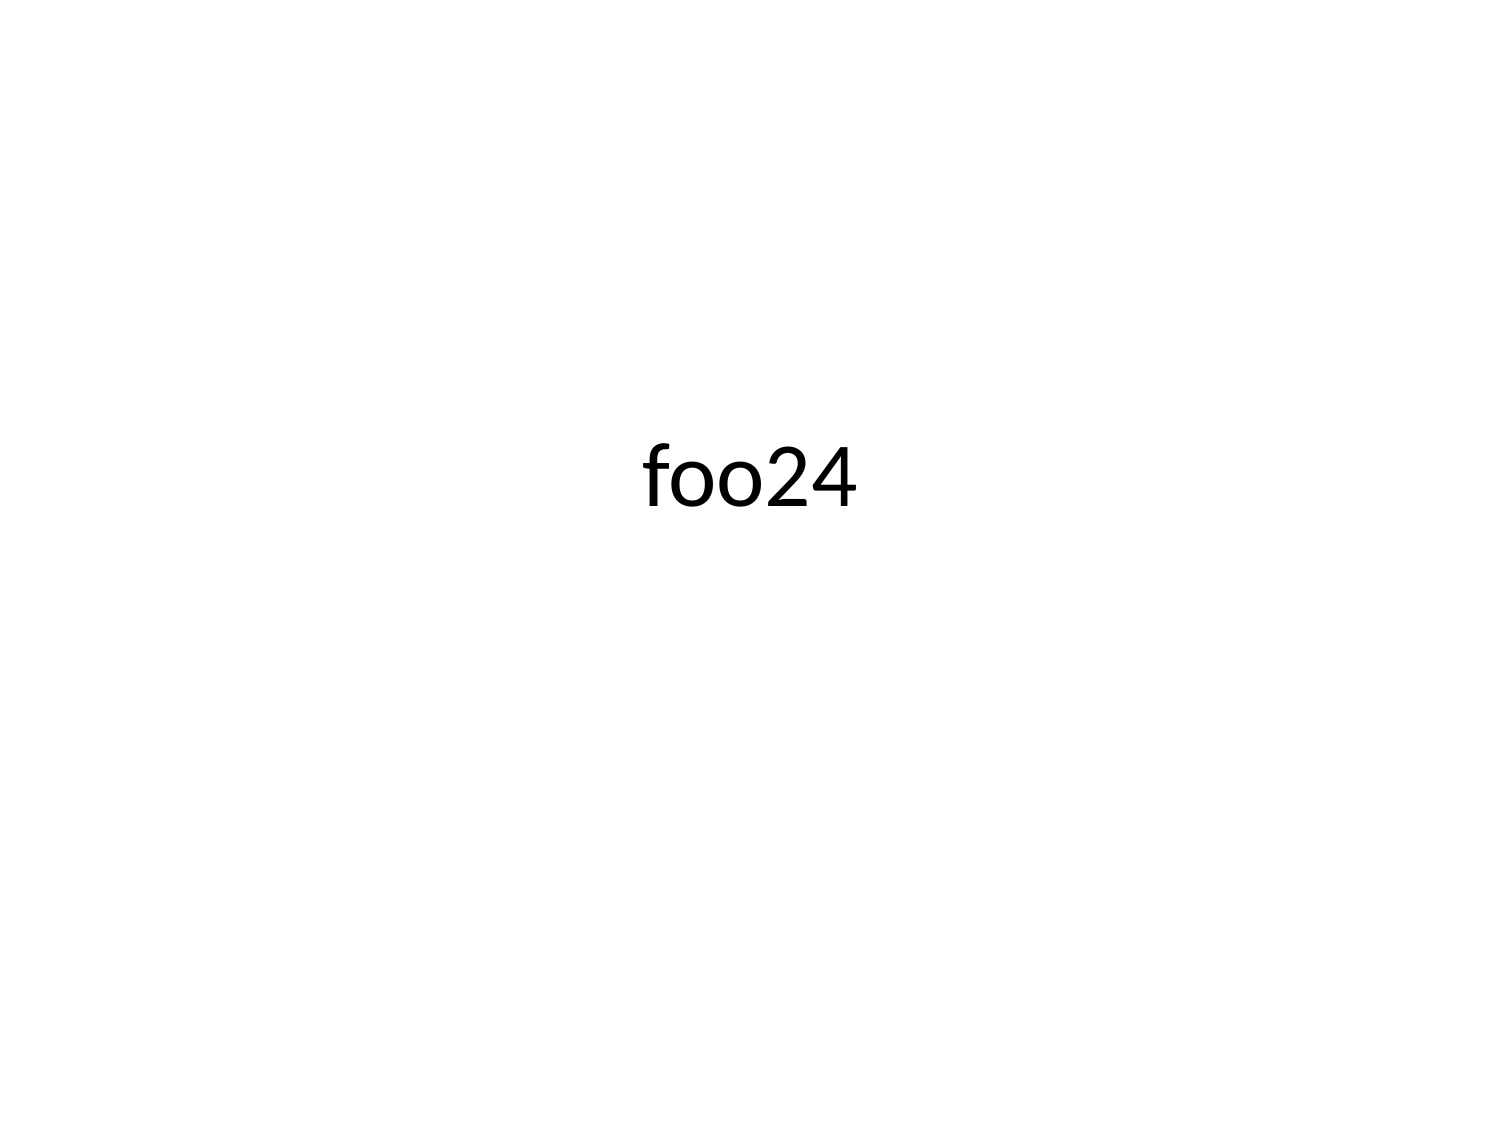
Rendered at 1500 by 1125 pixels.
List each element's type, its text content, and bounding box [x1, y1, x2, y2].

title foo24 [112, 349, 1388, 591]
